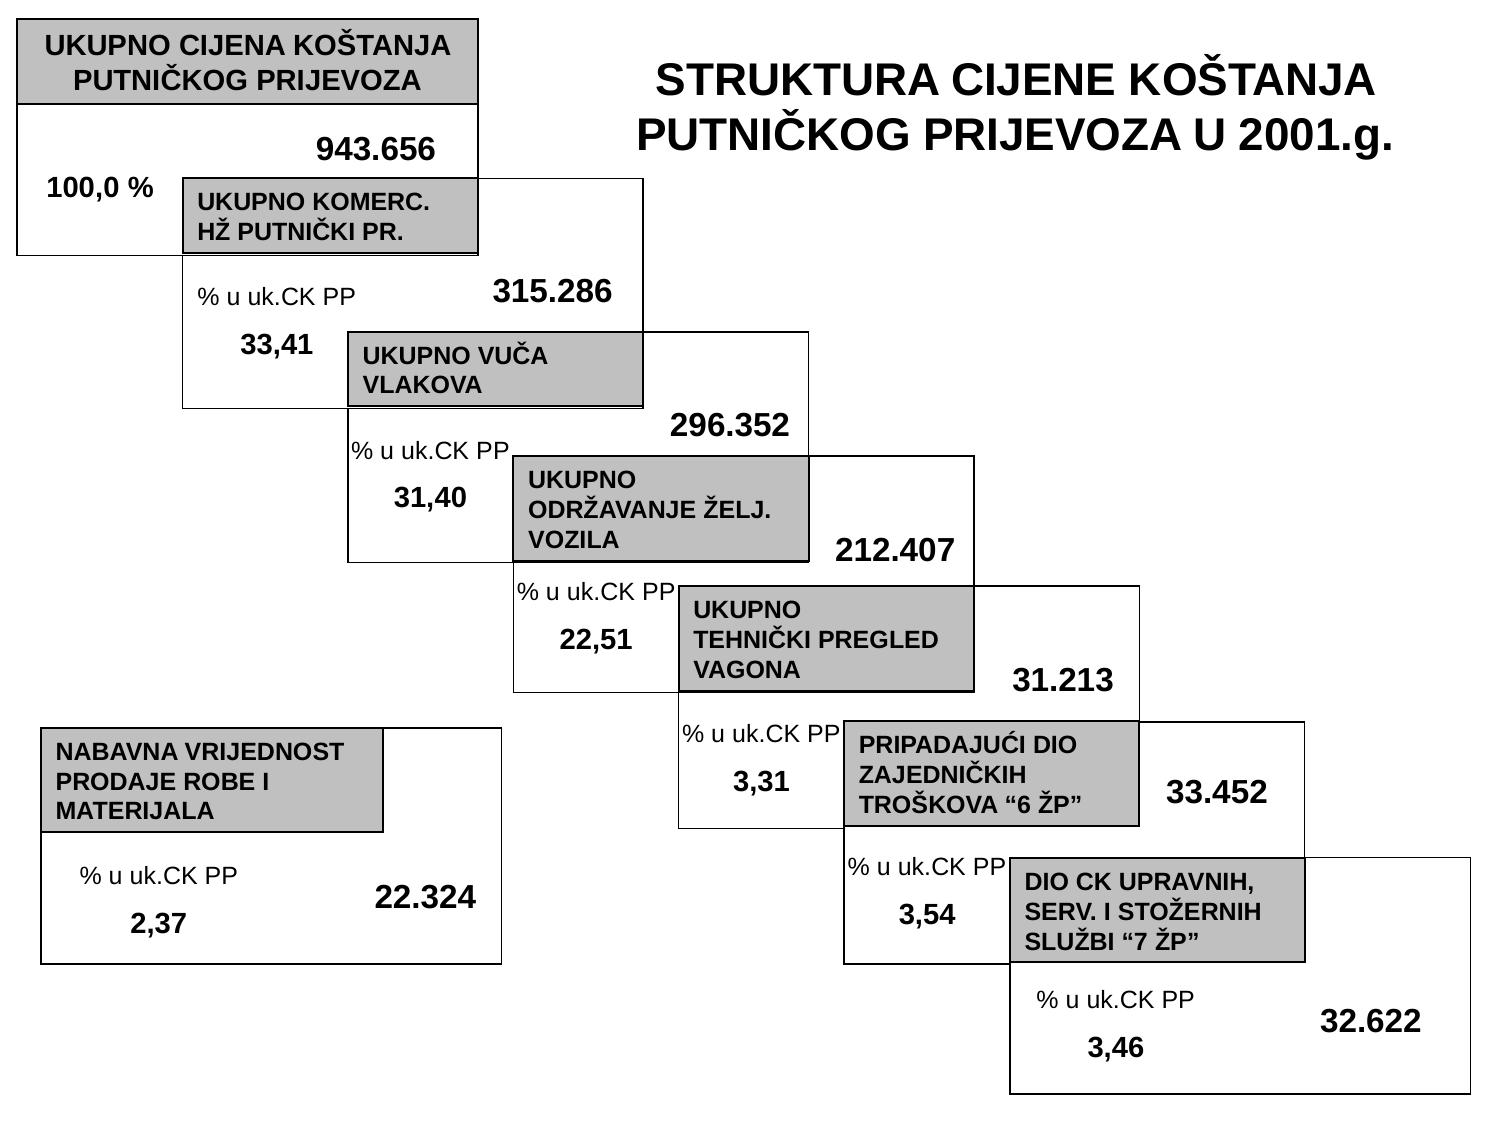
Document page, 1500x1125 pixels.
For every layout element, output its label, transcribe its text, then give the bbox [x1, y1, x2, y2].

text_box UKUPNO TEHNIČKI PREGLED VAGONA [678, 586, 974, 691]
text_box % u uk.CK PP 3,46 [1021, 976, 1211, 1071]
text_box STRUKTURA CIJENE KOŠTANJA PUTNIČKOG PRIJEVOZA U 2001.g. [596, 42, 1436, 168]
text_box 32.622 [1305, 991, 1500, 1047]
text_box % u uk.CK PP 33,41 [182, 273, 372, 368]
text_box % u uk.CK PP 31,40 [336, 426, 525, 521]
text_box 33.452 [1151, 763, 1352, 818]
text_box [182, 178, 644, 331]
text_box [17, 104, 478, 178]
text_box UKUPNO ODRŽAVANJE ŽELJ. VOZILA [513, 456, 809, 561]
text_box [678, 805, 844, 829]
text_box [844, 938, 1009, 965]
text_box [347, 521, 809, 563]
text_box UKUPNO KOMERC. HŽ PUTNIČKI PR. [182, 178, 478, 253]
text_box [1009, 857, 1471, 1094]
text_box NABAVNA VRIJEDNOST PRODAJE ROBE I MATERIJALA [40, 727, 384, 833]
text_box 315.286 [477, 261, 679, 317]
text_box % u uk.CK PP 22,51 [501, 568, 691, 663]
text_box 296.352 [655, 395, 856, 450]
text_box 212.407 [820, 521, 1022, 576]
text_box 943.656 [301, 119, 502, 175]
text_box % u uk.CK PP 2,37 [64, 852, 254, 947]
text_box [513, 663, 974, 693]
text_box DIO CK UPRAVNIH, SERV. I STOŽERNIH SLUŽBI “7 ŽP” [1009, 857, 1306, 963]
text_box [17, 212, 478, 256]
text_box % u uk.CK PP 3,31 [667, 710, 856, 805]
text_box % u uk.CK PP 3,54 [832, 843, 1022, 938]
text_box [513, 455, 974, 586]
text_box [347, 332, 809, 456]
text_box 31.213 [997, 651, 1199, 706]
text_box 22.324 [359, 867, 561, 923]
text_box [678, 586, 1140, 721]
text_box PRIPADAJUĆI DIO ZAJEDNIČKIH TROŠKOVA “6 ŽP” [844, 721, 1140, 826]
text_box [40, 727, 502, 965]
text_box 100,0 % [5, 116, 195, 212]
text_box [182, 368, 644, 409]
text_box [844, 722, 1305, 857]
text_box UKUPNO CIJENA KOŠTANJA PUTNIČKOG PRIJEVOZA [17, 19, 478, 104]
text_box UKUPNO VUČA VLAKOVA [347, 331, 644, 407]
